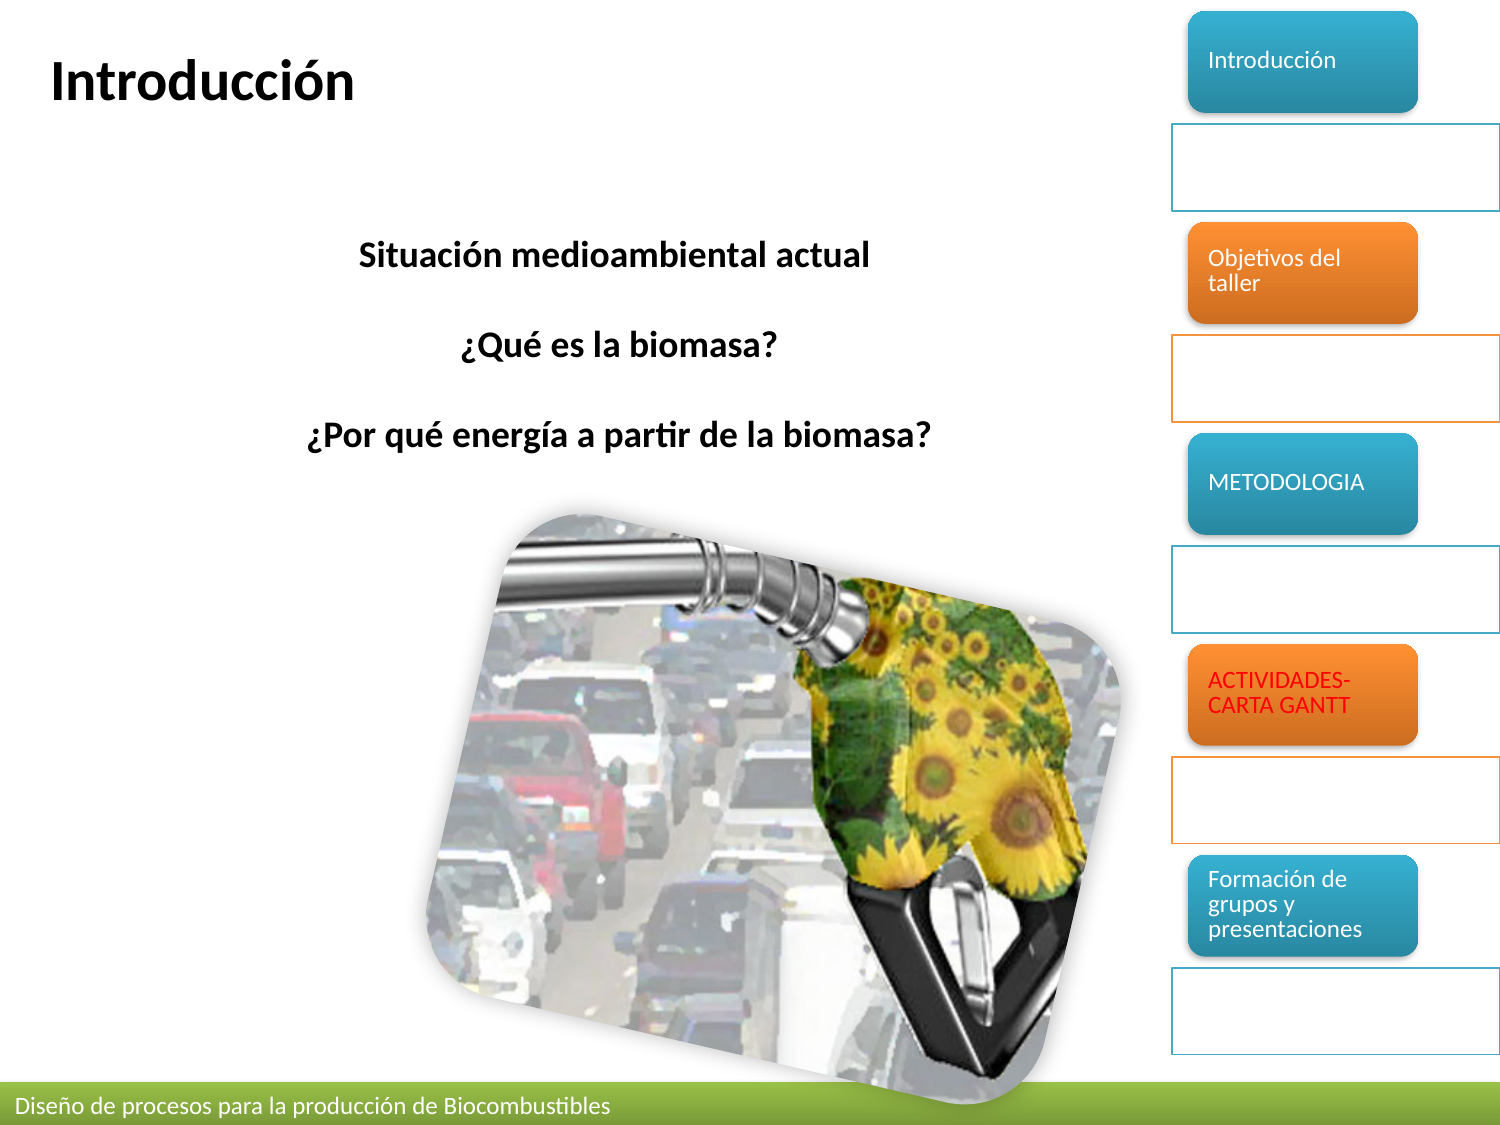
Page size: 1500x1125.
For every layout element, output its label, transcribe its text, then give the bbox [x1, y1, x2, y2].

text_box Situación medioambiental actual ¿Qué es la biomasa? ¿Por qué energía a partir de la biomasa? [81, 222, 1149, 643]
text_box Diseño de procesos para la producción de Biocombustibles [0, 1082, 1500, 1125]
text_box Introducción [35, 35, 1166, 260]
picture [425, 514, 1121, 1105]
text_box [1171, 0, 1500, 1055]
